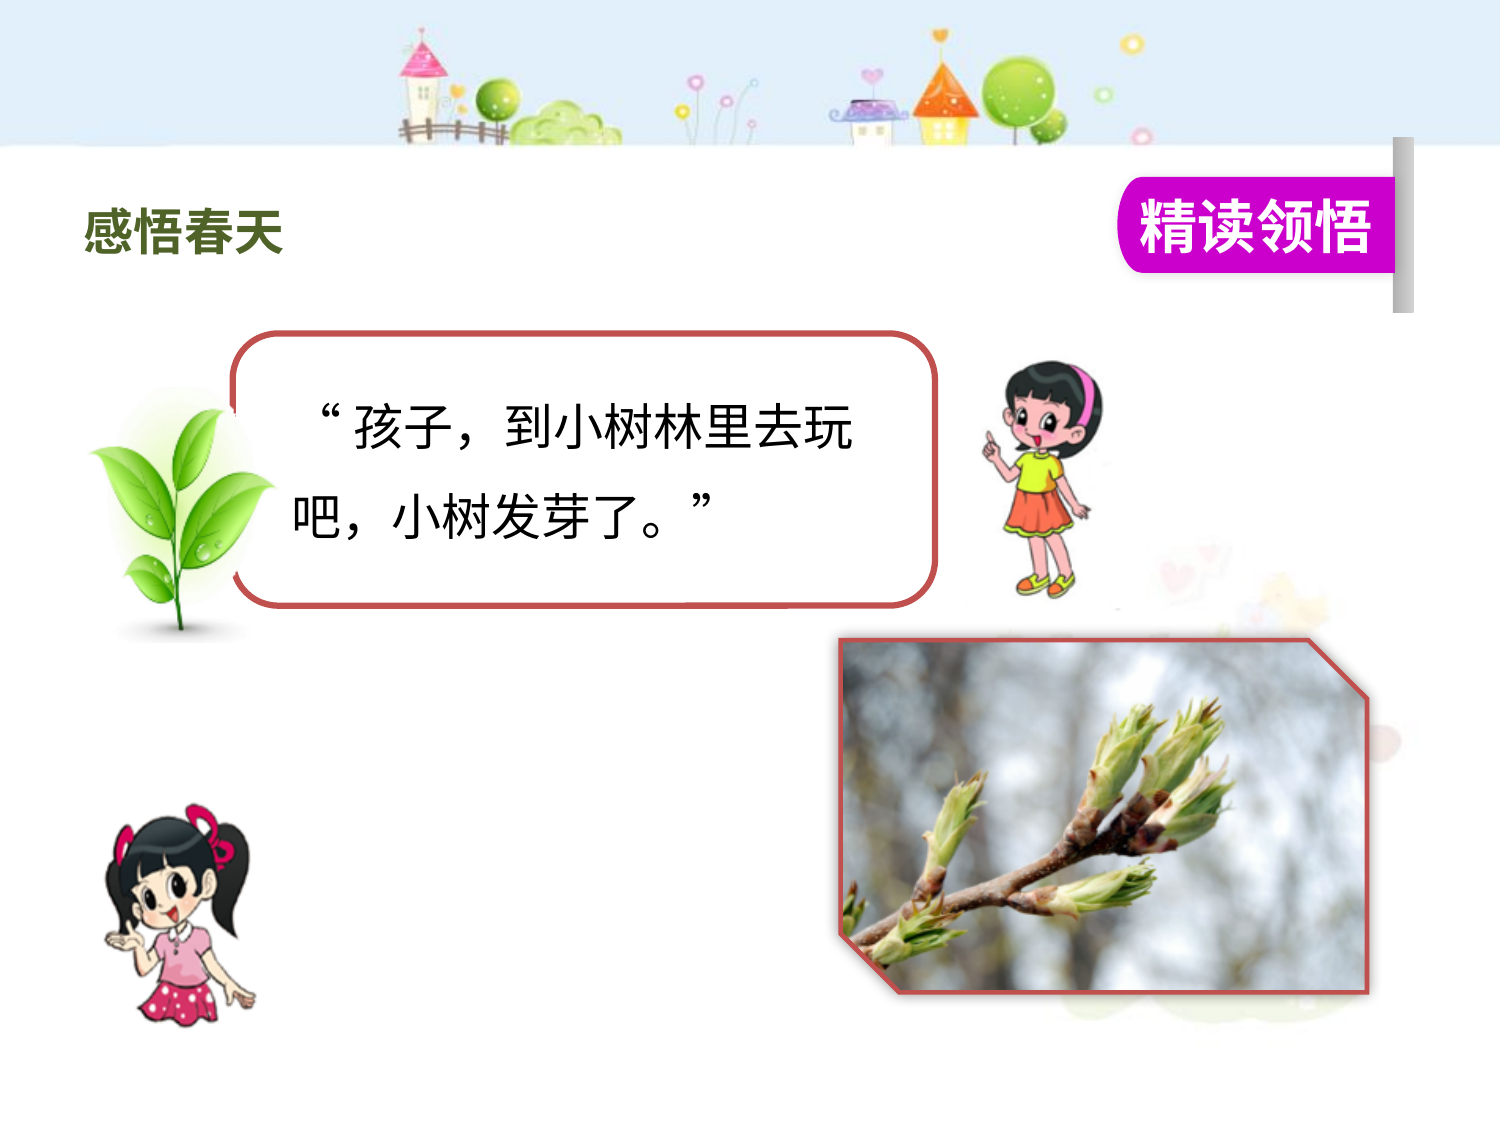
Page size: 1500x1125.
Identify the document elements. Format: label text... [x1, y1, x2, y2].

text_box 感悟春天 [69, 193, 397, 268]
picture [0, 0, 1500, 1125]
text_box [232, 333, 935, 606]
text_box [1392, 137, 1414, 313]
text_box 精读领悟 [1117, 176, 1395, 273]
